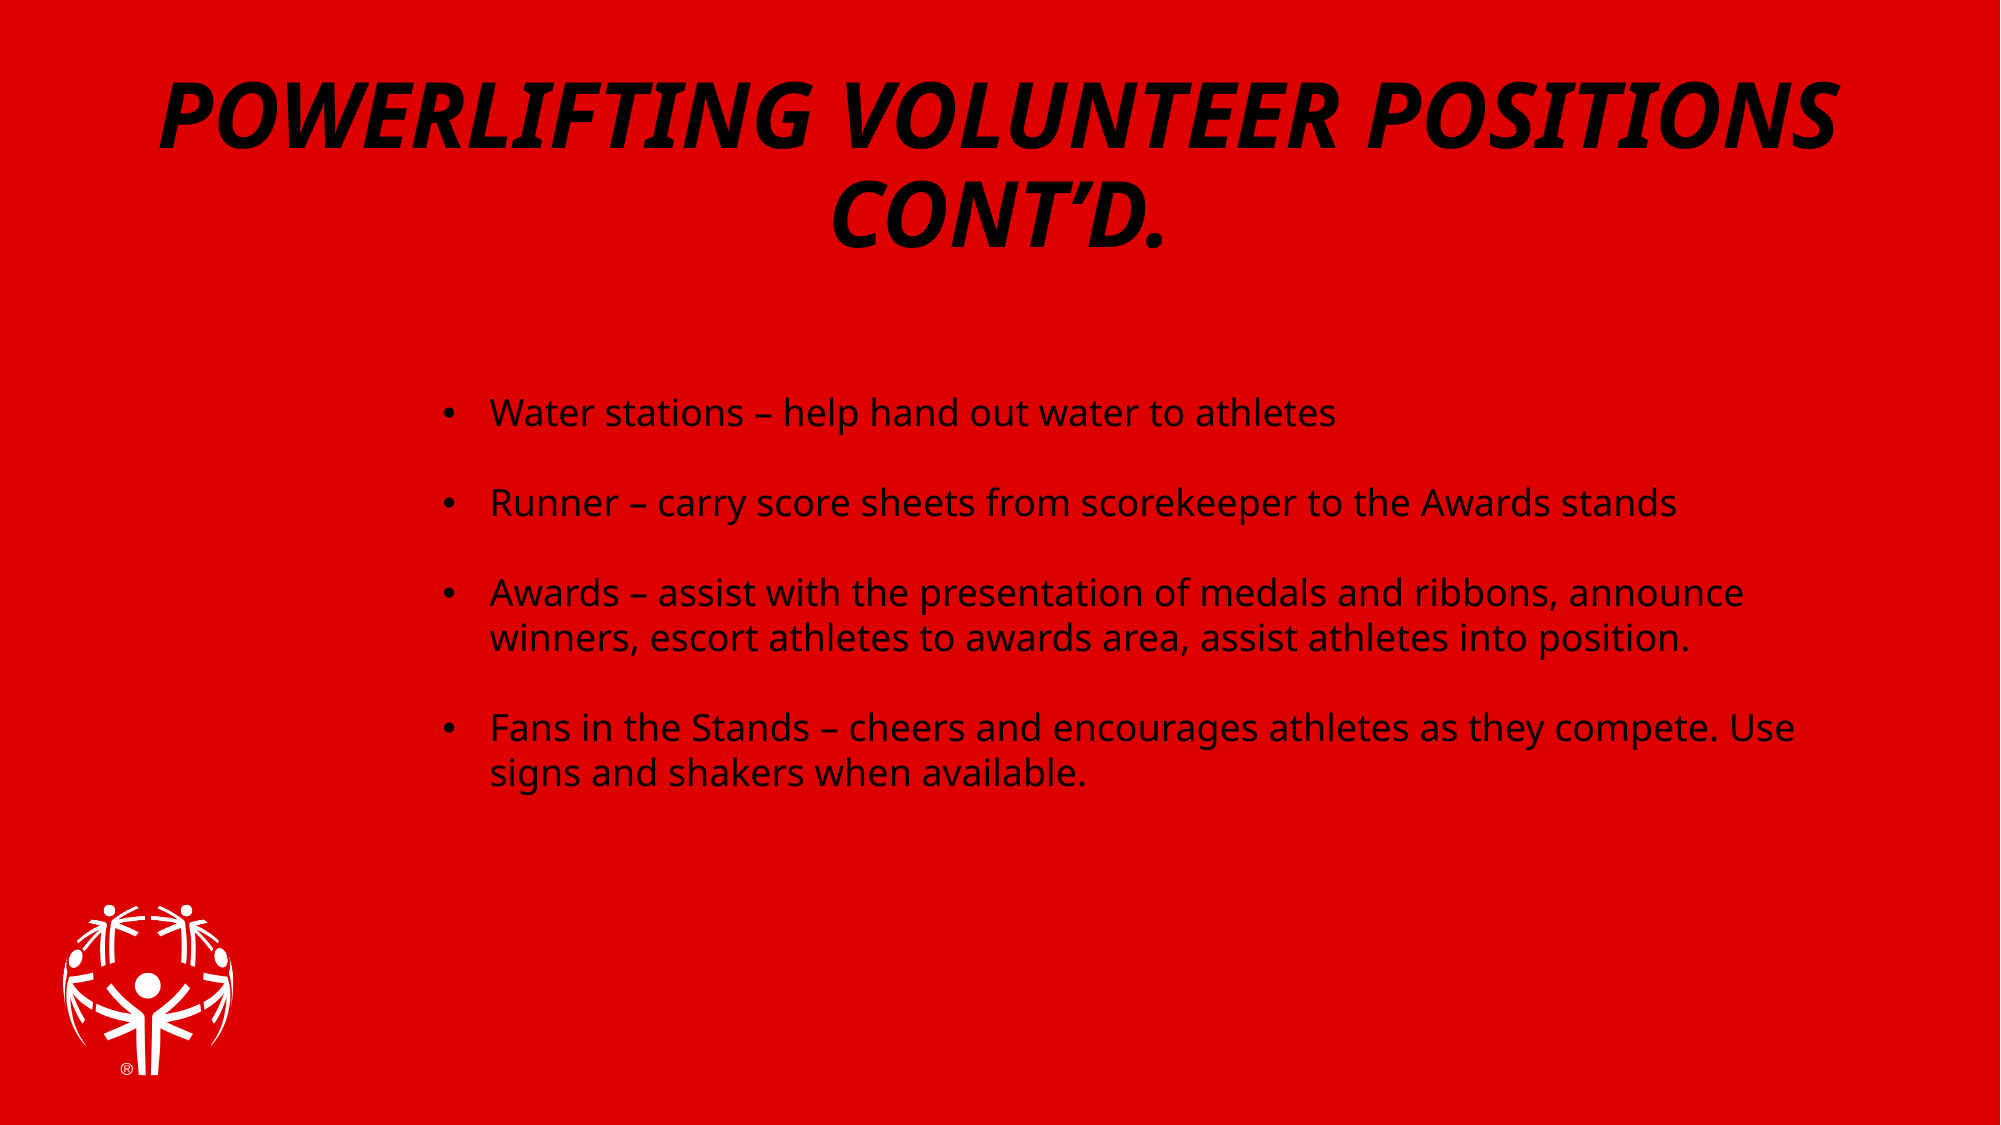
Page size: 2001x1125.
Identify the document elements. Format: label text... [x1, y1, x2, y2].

text_box Water stations – help hand out water to athletes Runner – carry score sheets from scorekeeper to the Awards stands Awards – assist with the presentation of medals and ribbons, announce winners, escort athletes to awards area, assist athletes into position. Fans in the Stands – cheers and encourages athletes as they compete. Use signs and shakers when available. [427, 382, 1880, 802]
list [0, 881, 287, 1098]
title POWERLIFTING VOLUNTEER POSITIONS CONT’D. [137, 59, 1863, 278]
